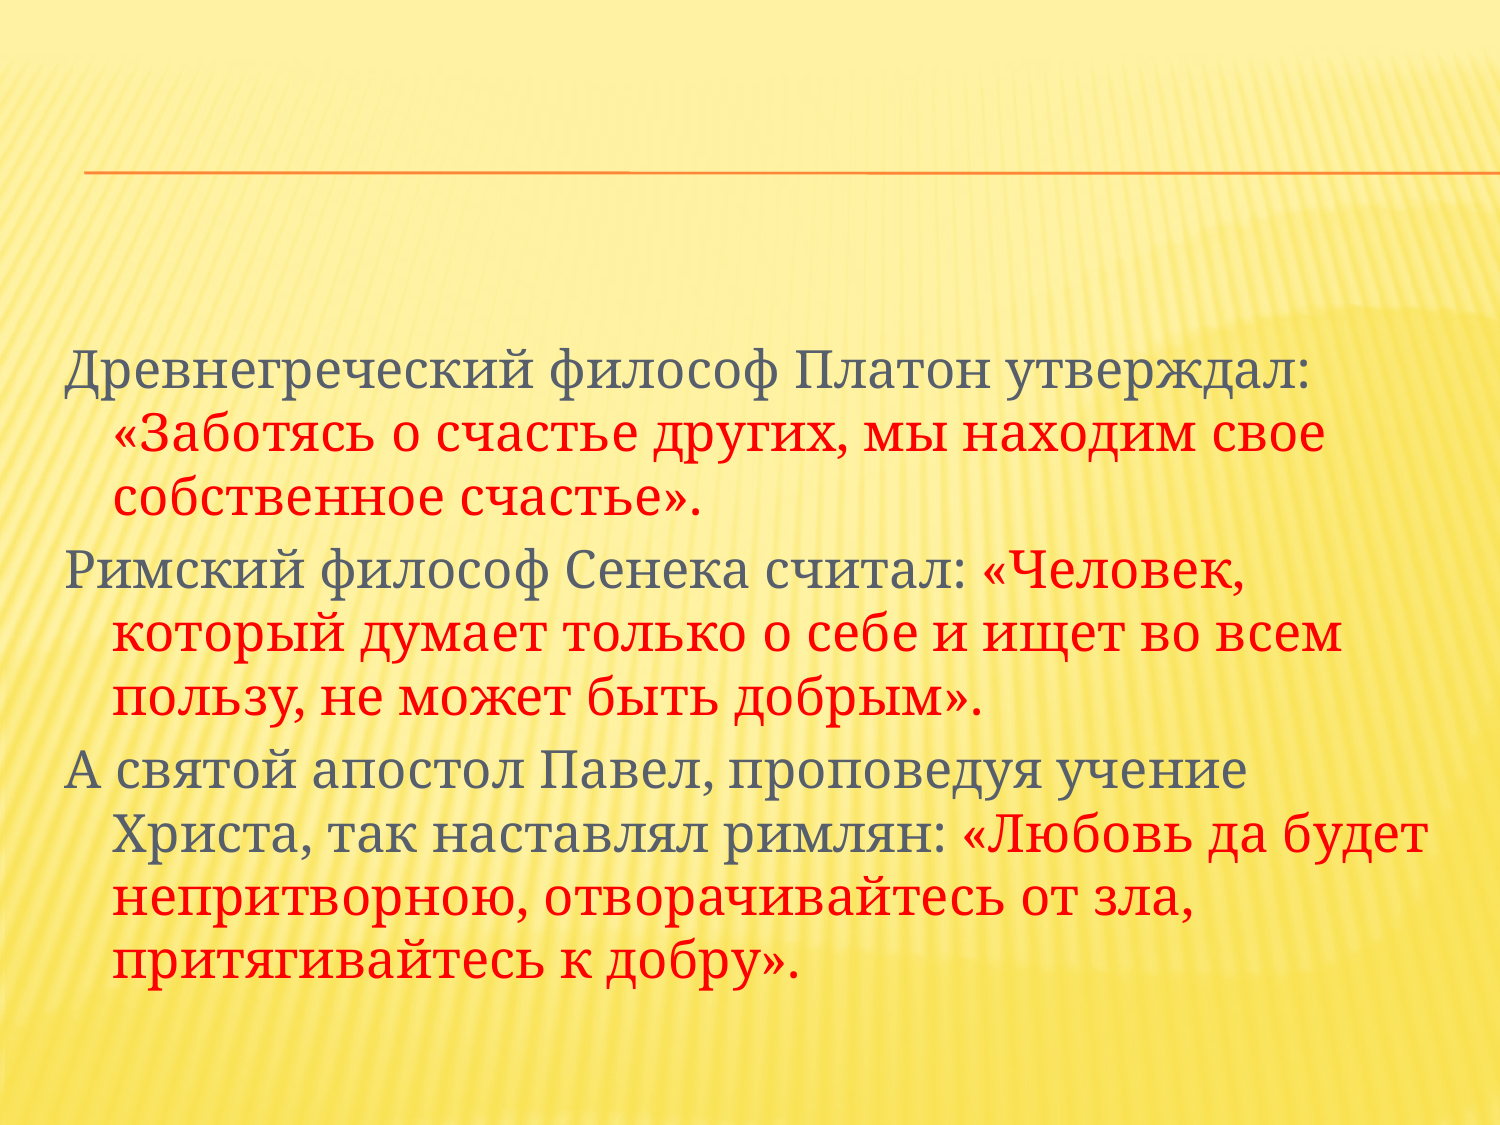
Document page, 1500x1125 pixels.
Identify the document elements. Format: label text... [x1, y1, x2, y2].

list Древнегреческий философ Платон утверждал: «Заботясь о счастье других, мы находим свое собственное счастье». Римский философ Сенека считал: «Человек, который думает только о себе и ищет во всем пользу, не может быть добрым». А святой апостол Павел, проповедуя учение Христа, так наставлял римлян: «Любовь да будет непритворною, отворачивайтесь от зла, притягивайтесь к добру». [50, 254, 1475, 998]
